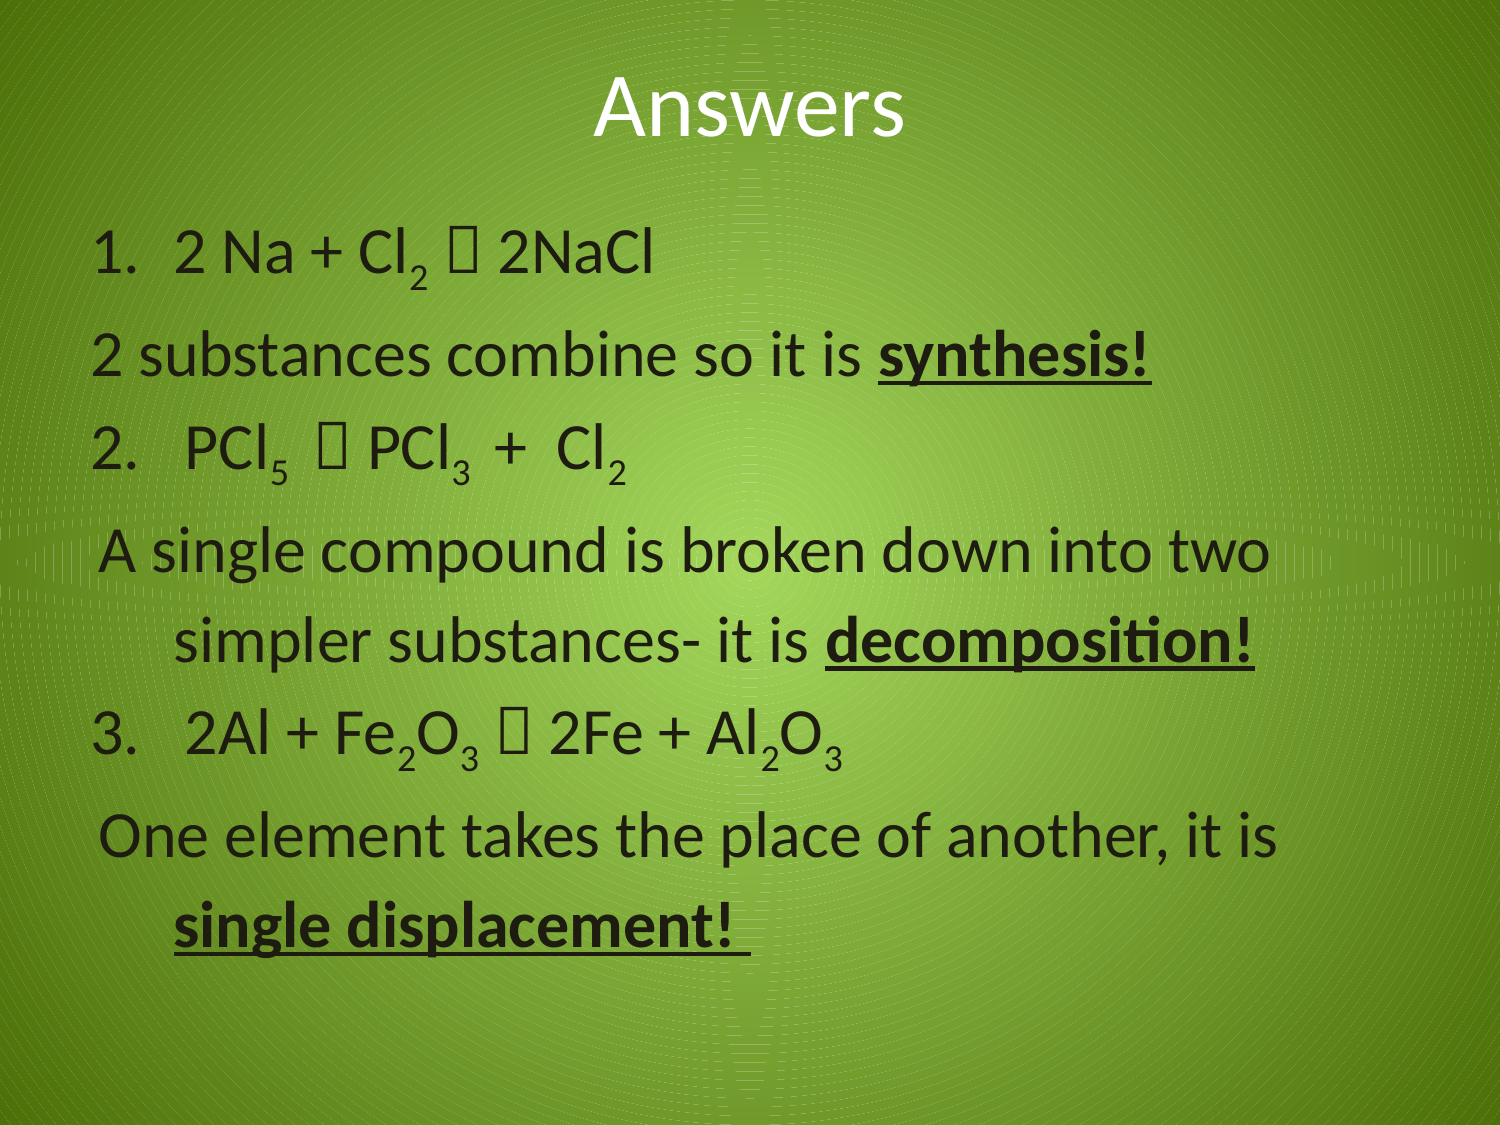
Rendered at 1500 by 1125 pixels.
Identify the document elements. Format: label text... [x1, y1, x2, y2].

title Answers [75, 24, 1425, 175]
list 2 Na + Cl2  2NaCl 2 substances combine so it is synthesis! 2. PCl5  PCl3 + Cl2 A single compound is broken down into two simpler substances- it is decomposition! 3. 2Al + Fe2O3  2Fe + Al2O3 One element takes the place of another, it is single displacement! [75, 200, 1425, 1063]
